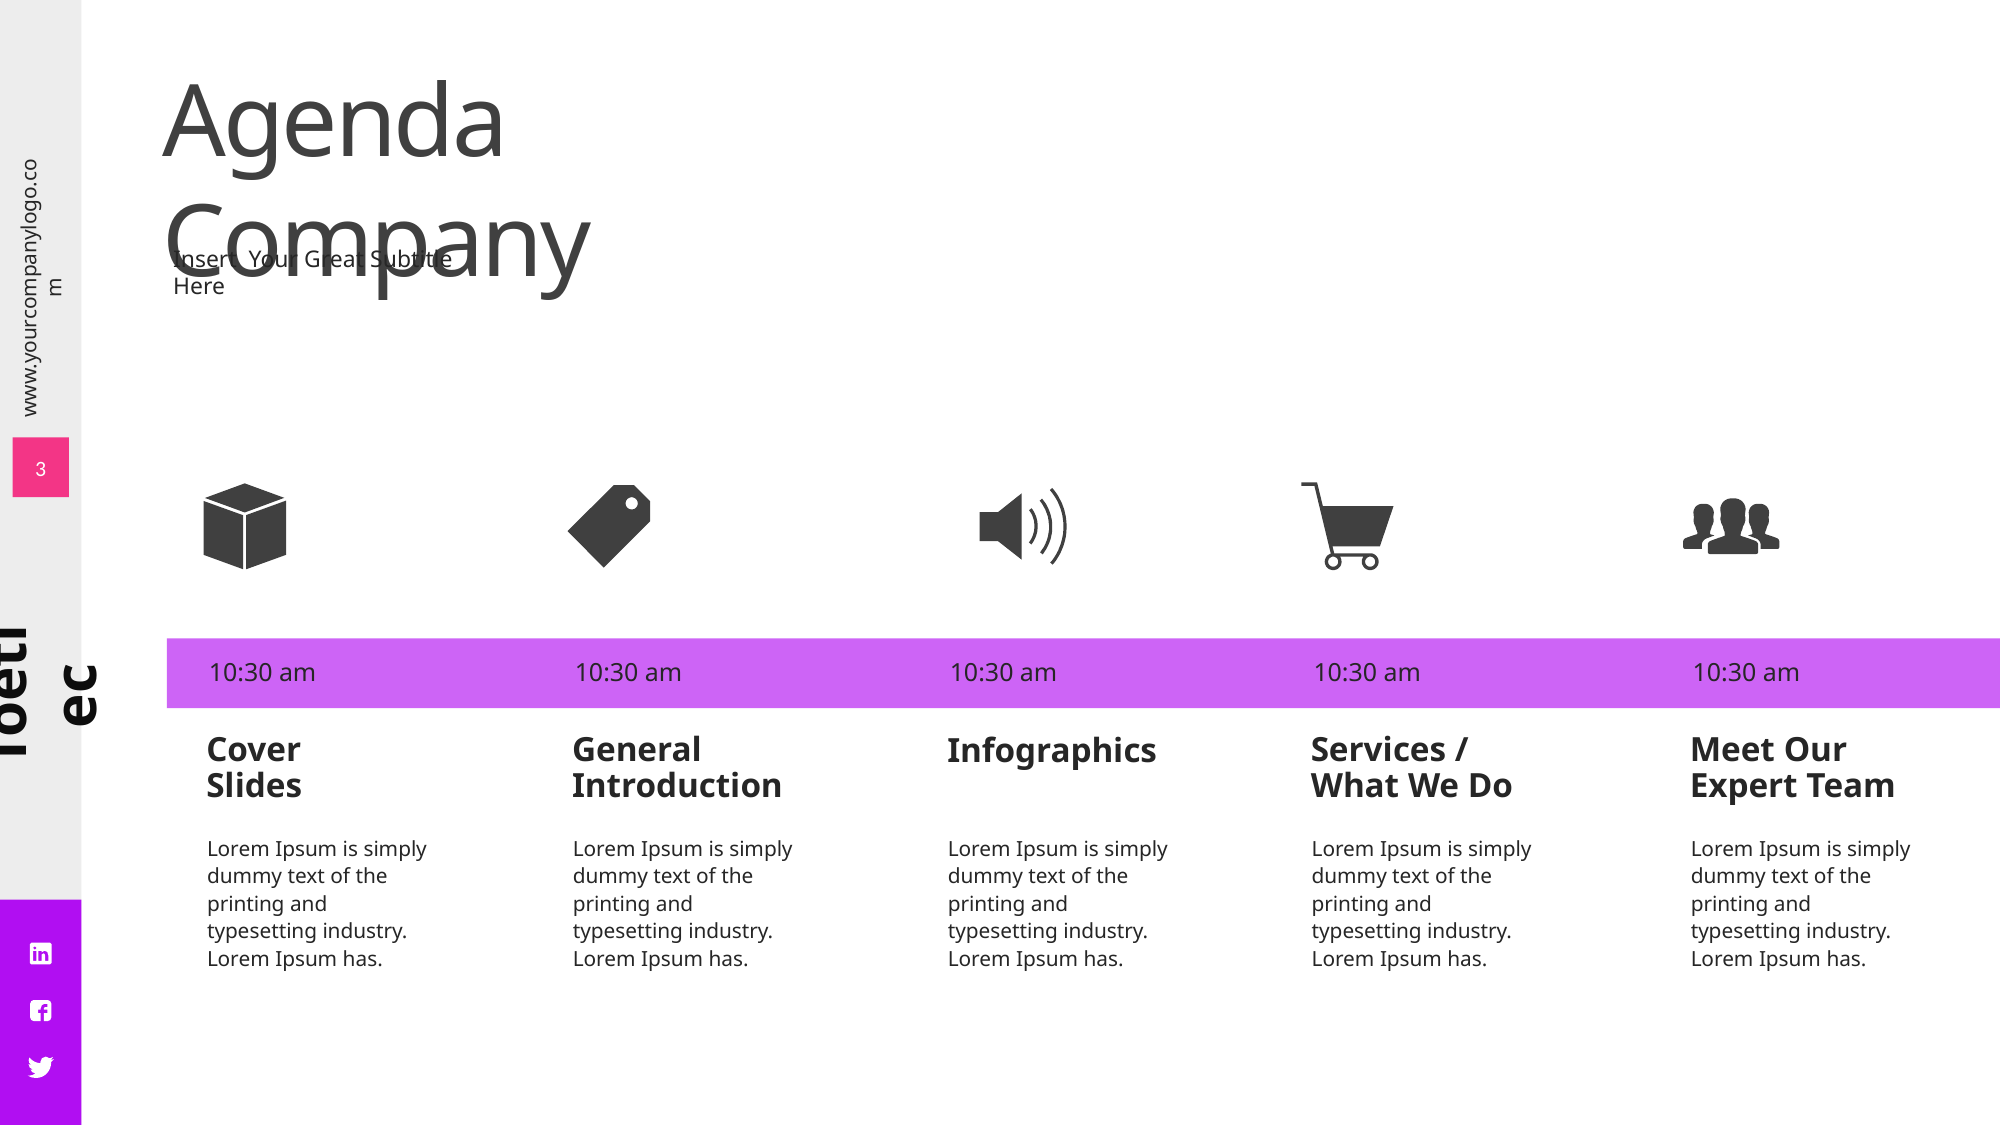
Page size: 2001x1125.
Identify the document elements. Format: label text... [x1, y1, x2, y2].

text_box Lorem Ipsum is simply dummy text of the printing and typesetting industry. Lorem Ipsum has. [202, 828, 442, 975]
text_box [166, 637, 2000, 709]
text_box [203, 483, 287, 570]
text_box Lorem Ipsum is simply dummy text of the printing and typesetting industry. Lorem Ipsum has. [1307, 828, 1546, 975]
text_box 10:30 am [1688, 649, 1886, 691]
text_box [1301, 482, 1394, 571]
text_box Infographics [932, 711, 1187, 793]
text_box General Introduction [557, 728, 811, 810]
text_box Lorem Ipsum is simply dummy text of the printing and typesetting industry. Lorem Ipsum has. [1686, 828, 1925, 975]
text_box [979, 487, 1067, 565]
text_box Lorem Ipsum is simply dummy text of the printing and typesetting industry. Lorem Ipsum has. [943, 828, 1183, 975]
text_box Cover Slides [191, 728, 445, 810]
text_box Meet Our Expert Team [1674, 728, 1929, 810]
text_box [567, 485, 651, 568]
text_box Agenda Company [147, 116, 677, 236]
text_box Services / What We Do [1295, 728, 1550, 810]
text_box Lorem Ipsum is simply dummy text of the printing and typesetting industry. Lorem Ipsum has. [568, 828, 807, 975]
text_box 10:30 am [204, 649, 402, 691]
text_box Insert Your Great Subtitle Here [158, 237, 512, 307]
slide_number 3 [12, 437, 69, 498]
text_box 10:30 am [1309, 649, 1507, 691]
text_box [1683, 498, 1780, 555]
text_box 10:30 am [570, 649, 768, 691]
text_box 10:30 am [945, 649, 1143, 691]
